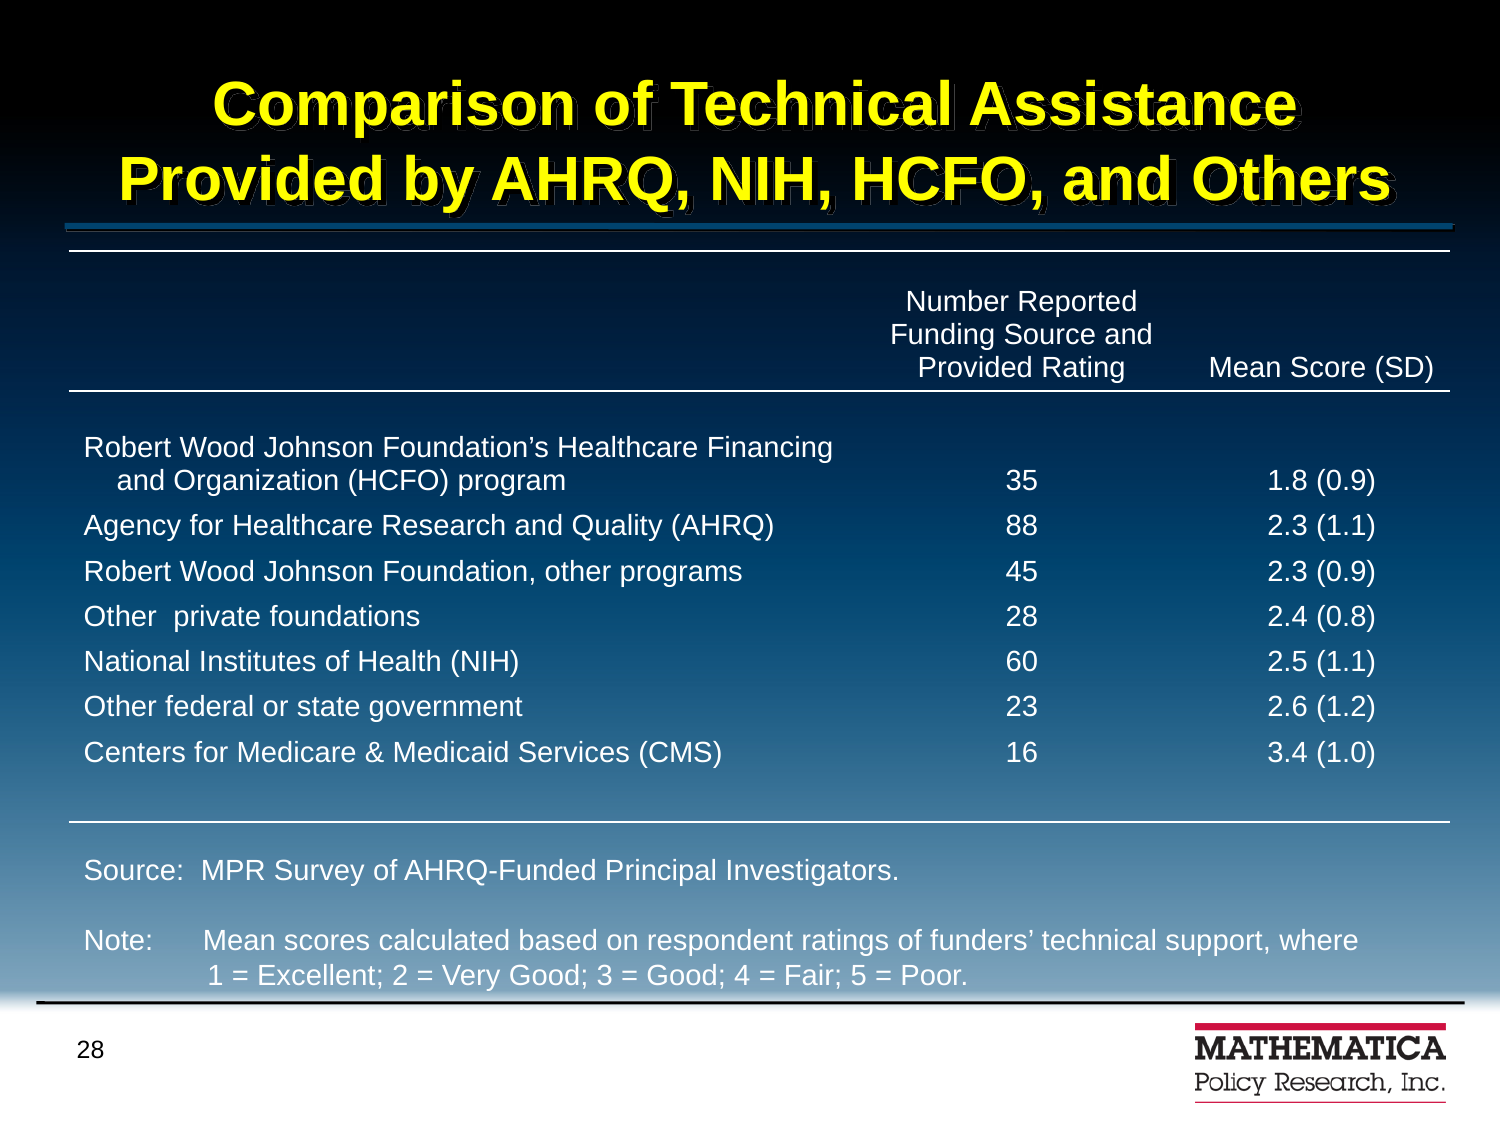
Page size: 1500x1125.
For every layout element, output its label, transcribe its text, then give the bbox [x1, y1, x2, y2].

table_header [69, 252, 850, 390]
table_cell 35 88 45 28 60 23 16 [850, 392, 1194, 821]
title Comparison of Technical Assistance Provided by AHRQ, NIH, HCFO, and Others [62, 33, 1450, 222]
table_header Mean Score (SD) [1194, 252, 1450, 390]
picture [0, 0, 1500, 1125]
text_box Source: MPR Survey of AHRQ-Funded Principal Investigators. Note: Mean scores calculated based on respondent ratings of funders’ technical support, where 1 = Excellent; 2 = Very Good; 3 = Good; 4 = Fair; 5 = Poor. [68, 843, 1432, 999]
text_box [56, 55, 1443, 243]
table_cell 1.8 (0.9) 2.3 (1.1) 2.3 (0.9) 2.4 (0.8) 2.5 (1.1) 2.6 (1.2) 3.4 (1.0) [1194, 392, 1450, 821]
table_cell Robert Wood Johnson Foundation’s Healthcare Financing and Organization (HCFO) program Agency for Healthcare Research and Quality (AHRQ) Robert Wood Johnson Foundation, other programs Other private foundations National Institutes of Health (NIH) Other federal or state government Centers for Medicare & Medicaid Services (CMS) [69, 392, 850, 821]
table_header Number Reported Funding Source and Provided Rating [850, 252, 1194, 390]
